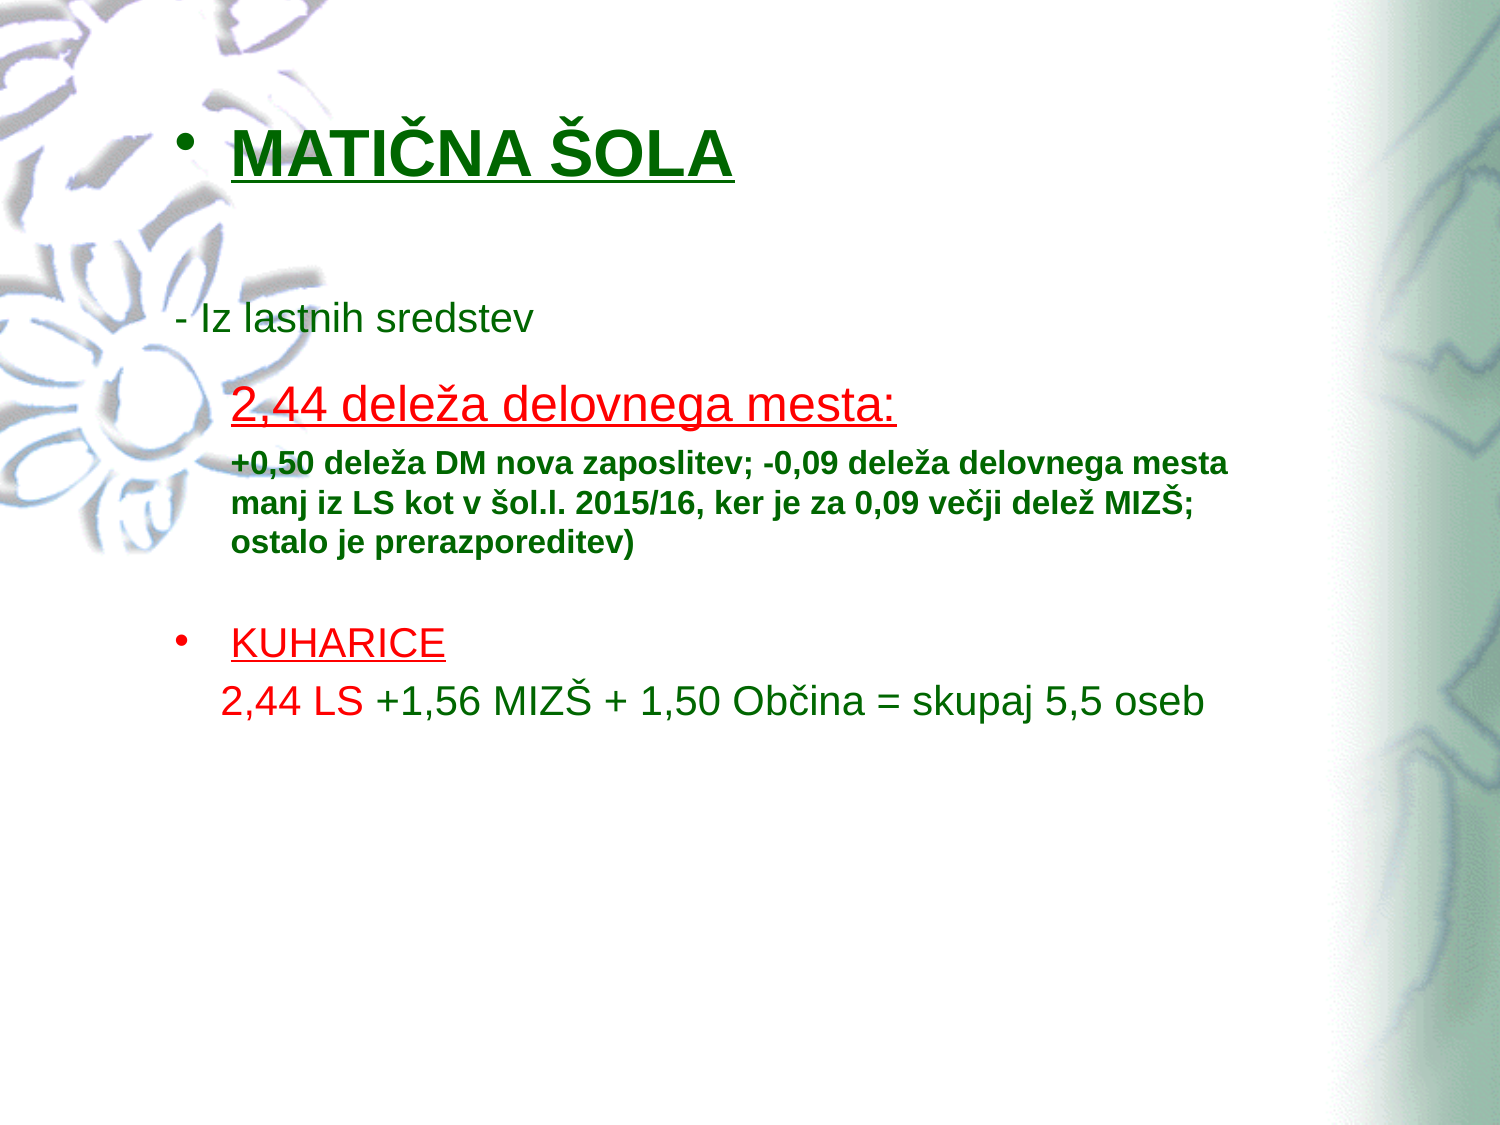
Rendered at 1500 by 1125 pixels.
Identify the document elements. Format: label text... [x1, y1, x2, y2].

picture [0, 0, 1500, 1125]
list MATIČNA ŠOLA - Iz lastnih sredstev 2,44 deleža delovnega mesta: +0,50 deleža DM nova zaposlitev; -0,09 deleža delovnega mesta manj iz LS kot v šol.l. 2015/16, ker je za 0,09 večji delež MIZŠ; ostalo je prerazporeditev) KUHARICE 2,44 LS +1,56 MIZŠ + 1,50 Občina = skupaj 5,5 oseb [159, 101, 1275, 1000]
